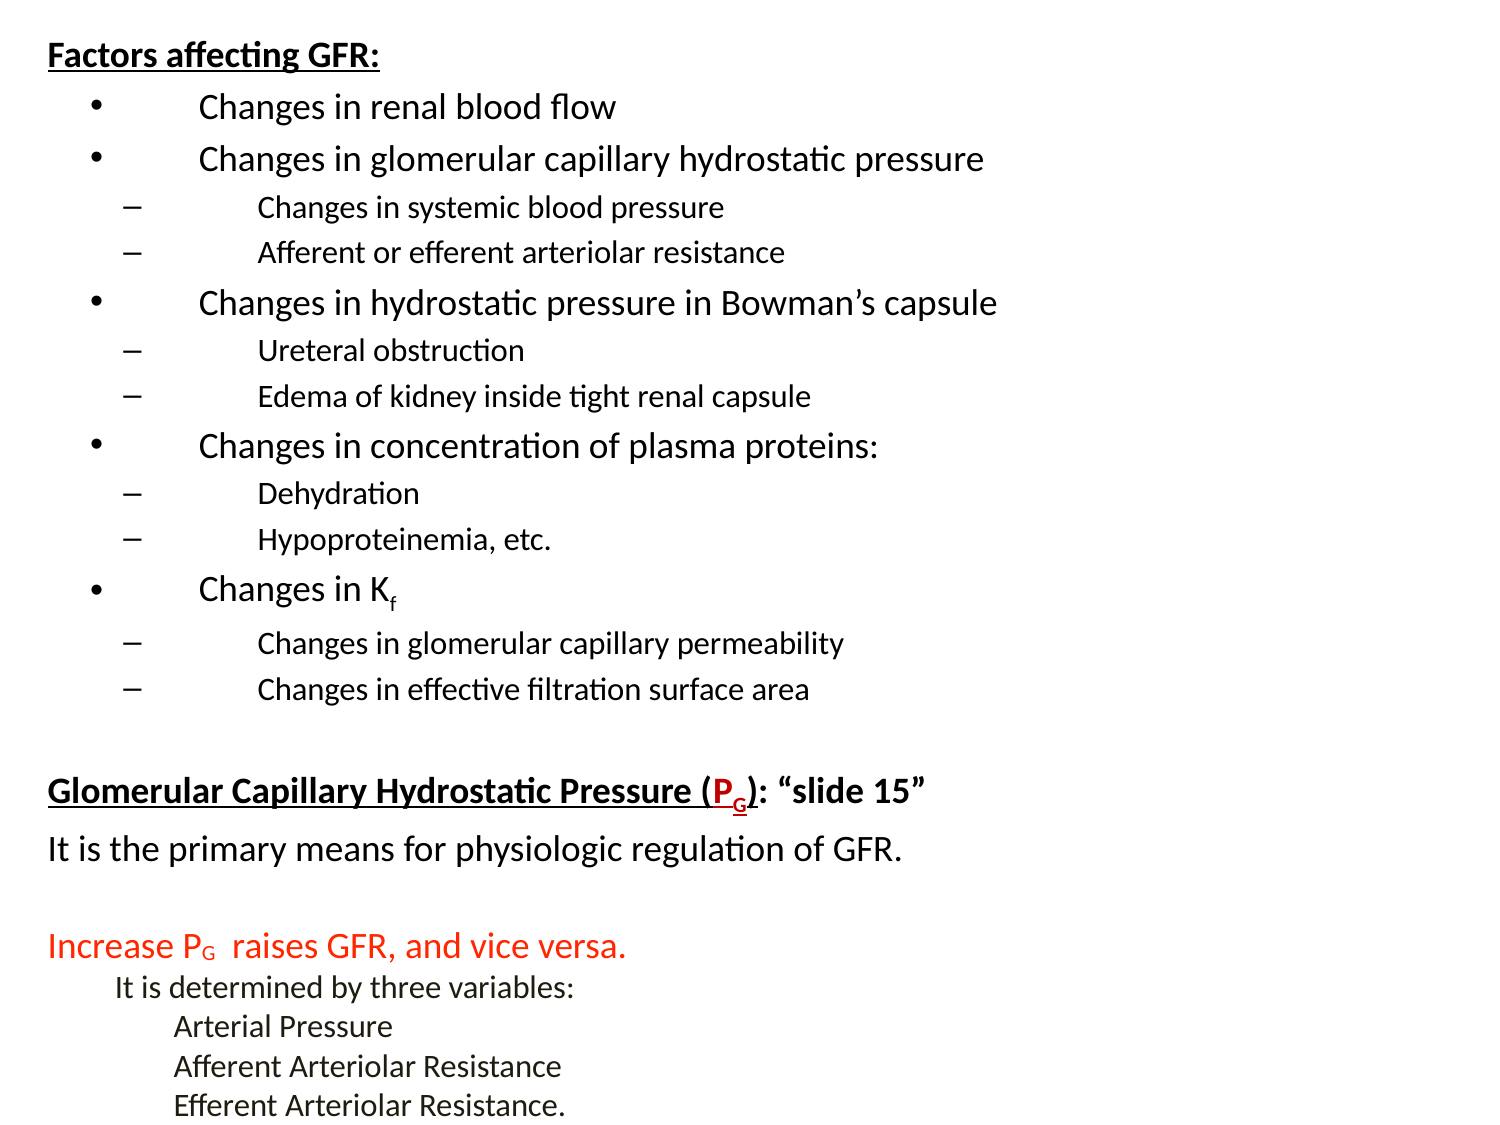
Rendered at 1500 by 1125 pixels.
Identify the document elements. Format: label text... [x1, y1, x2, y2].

list Factors affecting GFR: Changes in renal blood flow Changes in glomerular capillary hydrostatic pressure Changes in systemic blood pressure Afferent or efferent arteriolar resistance Changes in hydrostatic pressure in Bowman’s capsule Ureteral obstruction Edema of kidney inside tight renal capsule Changes in concentration of plasma proteins: Dehydration Hypoproteinemia, etc. Changes in Kf Changes in glomerular capillary permeability Changes in effective filtration surface area Glomerular Capillary Hydrostatic Pressure (PG): “slide 15” It is the primary means for physiologic regulation of GFR. Increase PG raises GFR, and vice versa. It is determined by three variables: Arterial Pressure Afferent Arteriolar Resistance Efferent Arteriolar Resistance. [32, 22, 1425, 1125]
